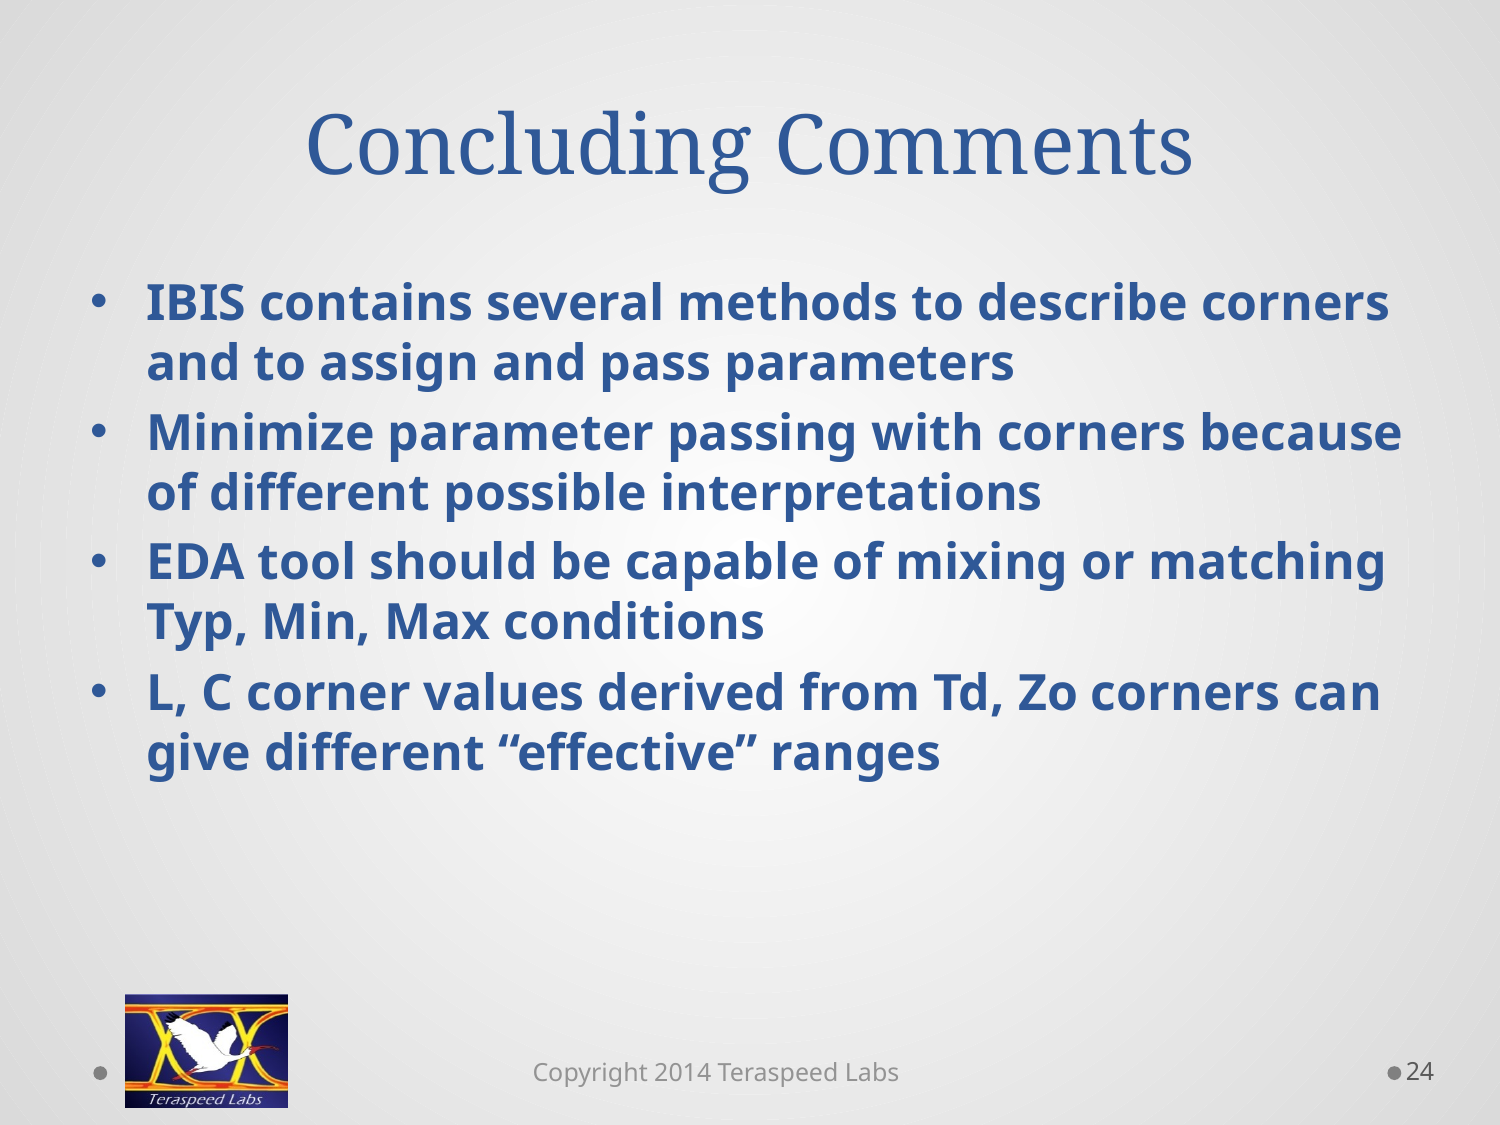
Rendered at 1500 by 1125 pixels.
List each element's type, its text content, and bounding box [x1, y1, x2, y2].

title Concluding Comments [75, 0, 1425, 262]
footer Copyright 2014 Teraspeed Labs [525, 1043, 993, 1103]
picture [125, 1005, 288, 1108]
list IBIS contains several methods to describe corners and to assign and pass parameters Minimize parameter passing with corners because of different possible interpretations EDA tool should be capable of mixing or matching Typ, Min, Max conditions L, C corner values derived from Td, Zo corners can give different “effective” ranges [75, 262, 1425, 1005]
slide_number 24 [1401, 1042, 1494, 1103]
